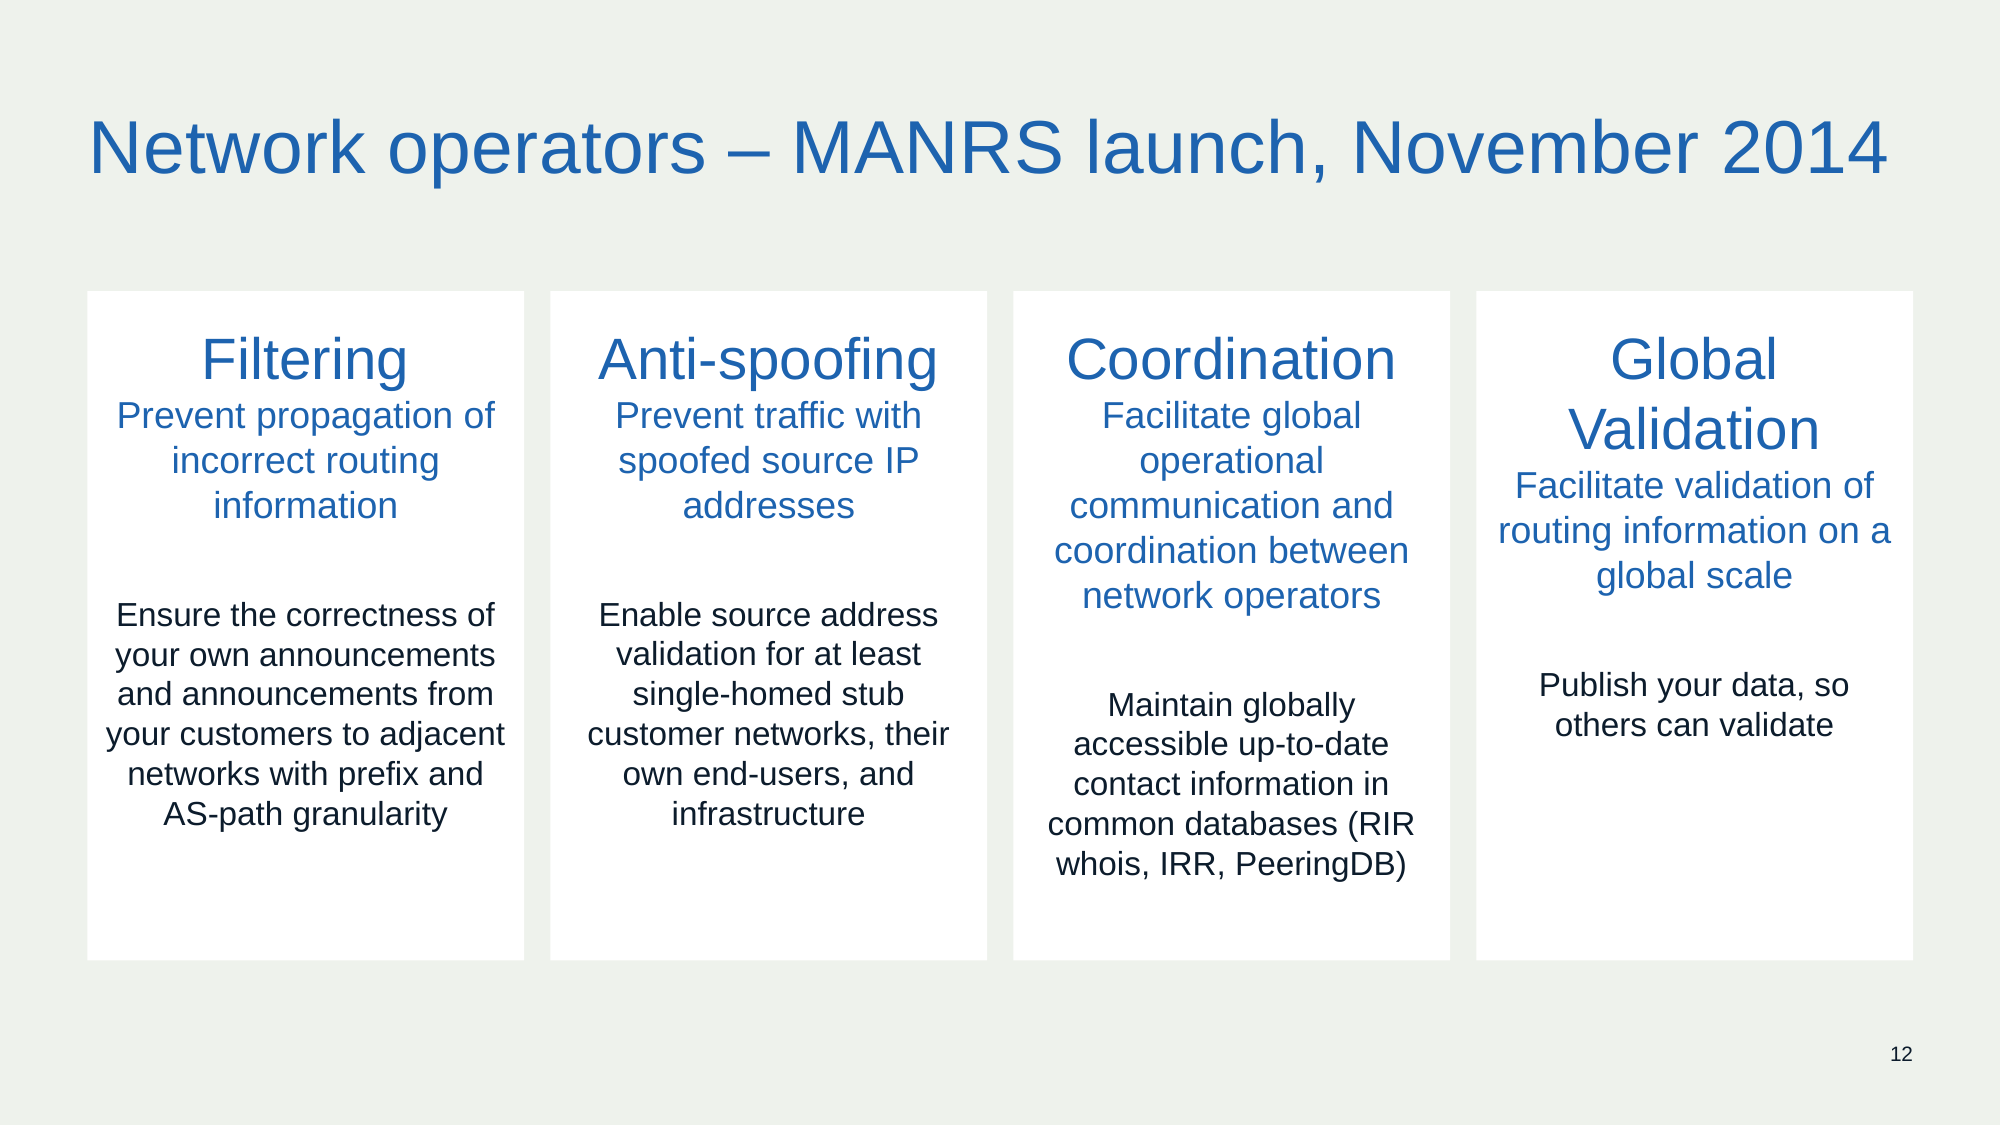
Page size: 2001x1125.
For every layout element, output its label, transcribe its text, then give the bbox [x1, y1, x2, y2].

list Global Validation Facilitate validation of routing information on a global scale Publish your data, so others can validate [1476, 291, 1914, 961]
text_box Coordination Facilitate global operational communication and coordination between network operators Maintain globally accessible up-to-date contact information in common databases (RIR whois, IRR, PeeringDB) [1013, 291, 1451, 961]
title Network operators – MANRS launch, November 2014 [88, 93, 1914, 194]
text_box Anti-spoofing Prevent traffic with spoofed source IP addresses Enable source address validation for at least single-homed stub customer networks, their own end-users, and infrastructure [550, 291, 988, 961]
list Filtering Prevent propagation of incorrect routing information Ensure the correctness of your own announcements and announcements from your customers to adjacent networks with prefix and AS-path granularity [87, 291, 525, 961]
slide_number 12 [1463, 1040, 1913, 1069]
